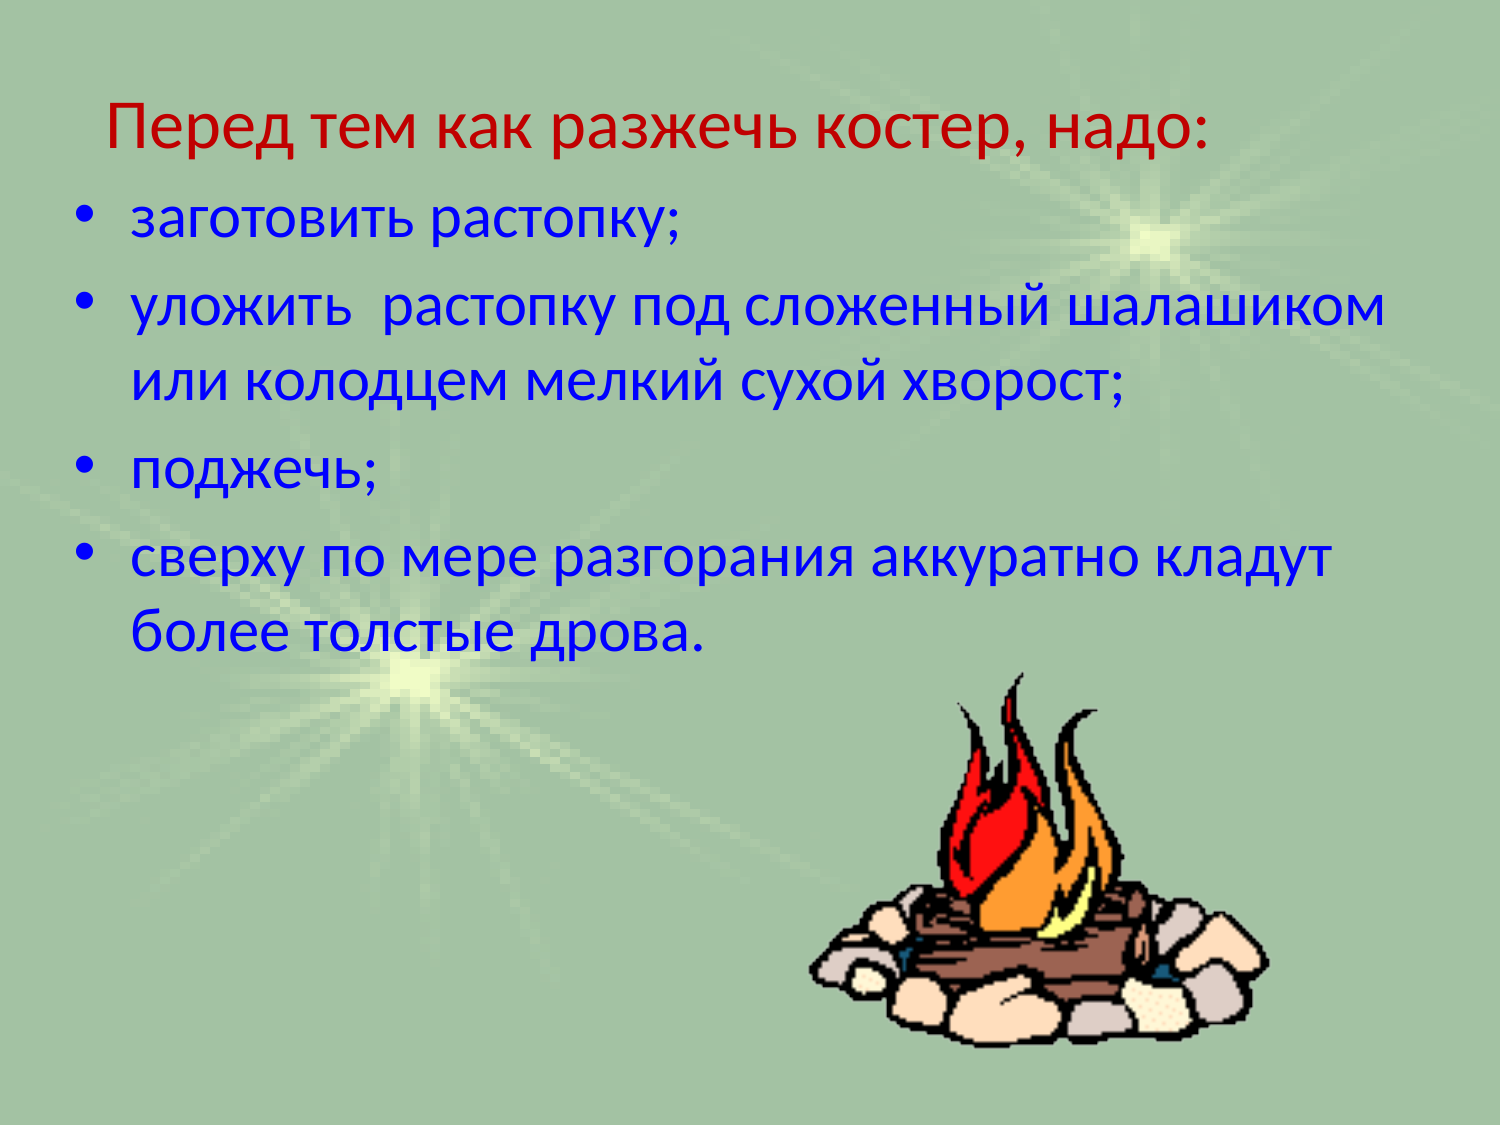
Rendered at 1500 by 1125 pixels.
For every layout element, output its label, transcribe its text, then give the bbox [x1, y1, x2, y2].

list Перед тем как разжечь костер, надо: заготовить растопку; уложить растопку под сложенный шалашиком или колодцем мелкий сухой хворост; поджечь; сверху по мере разгорания аккуратно кладут более толстые дрова. [58, 70, 1409, 727]
picture [0, 0, 1500, 1125]
